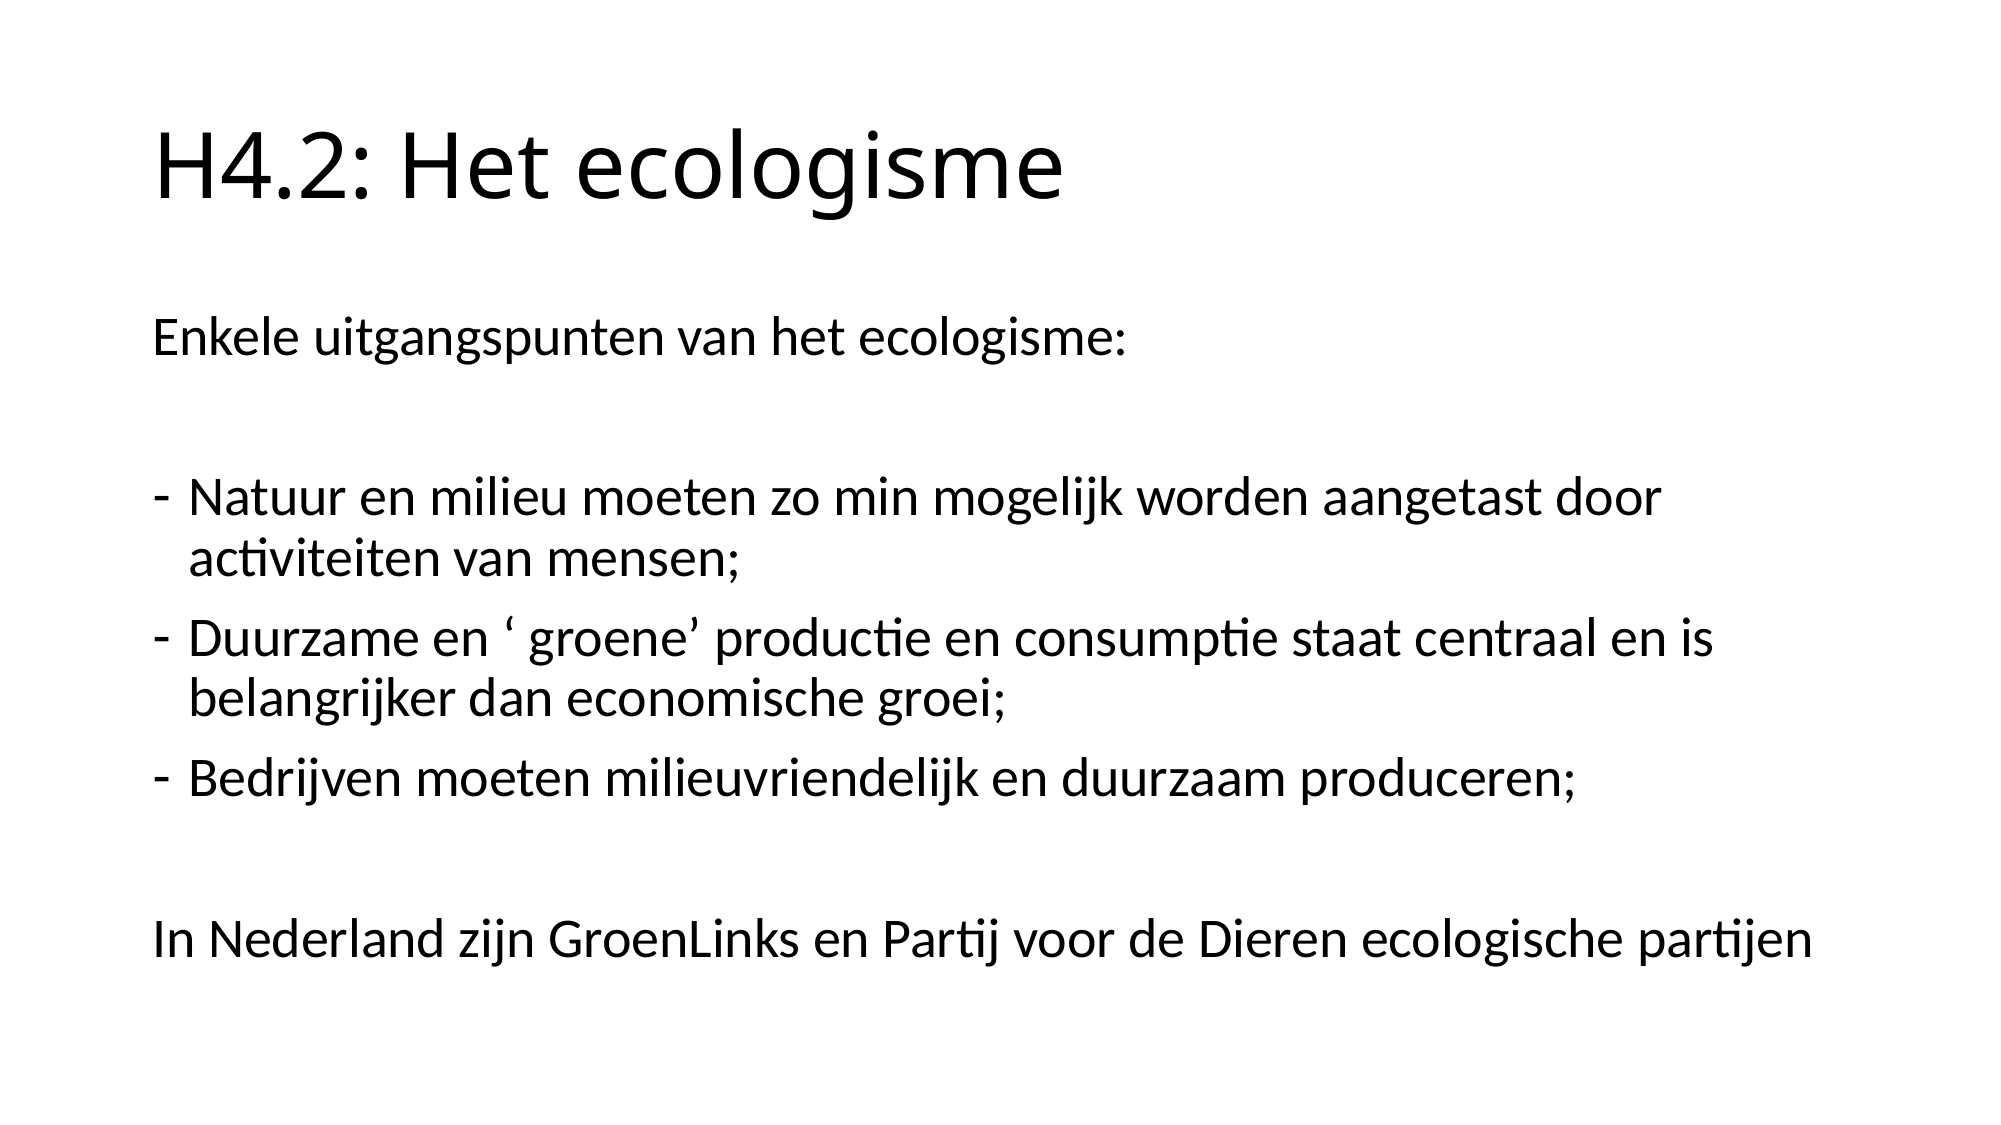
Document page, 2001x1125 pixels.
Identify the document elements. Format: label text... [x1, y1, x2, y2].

title H4.2: Het ecologisme [137, 59, 1863, 278]
list Enkele uitgangspunten van het ecologisme: Natuur en milieu moeten zo min mogelijk worden aangetast door activiteiten van mensen; Duurzame en ‘ groene’ productie en consumptie staat centraal en is belangrijker dan economische groei; Bedrijven moeten milieuvriendelijk en duurzaam produceren; In Nederland zijn GroenLinks en Partij voor de Dieren ecologische partijen [137, 299, 1863, 1014]
